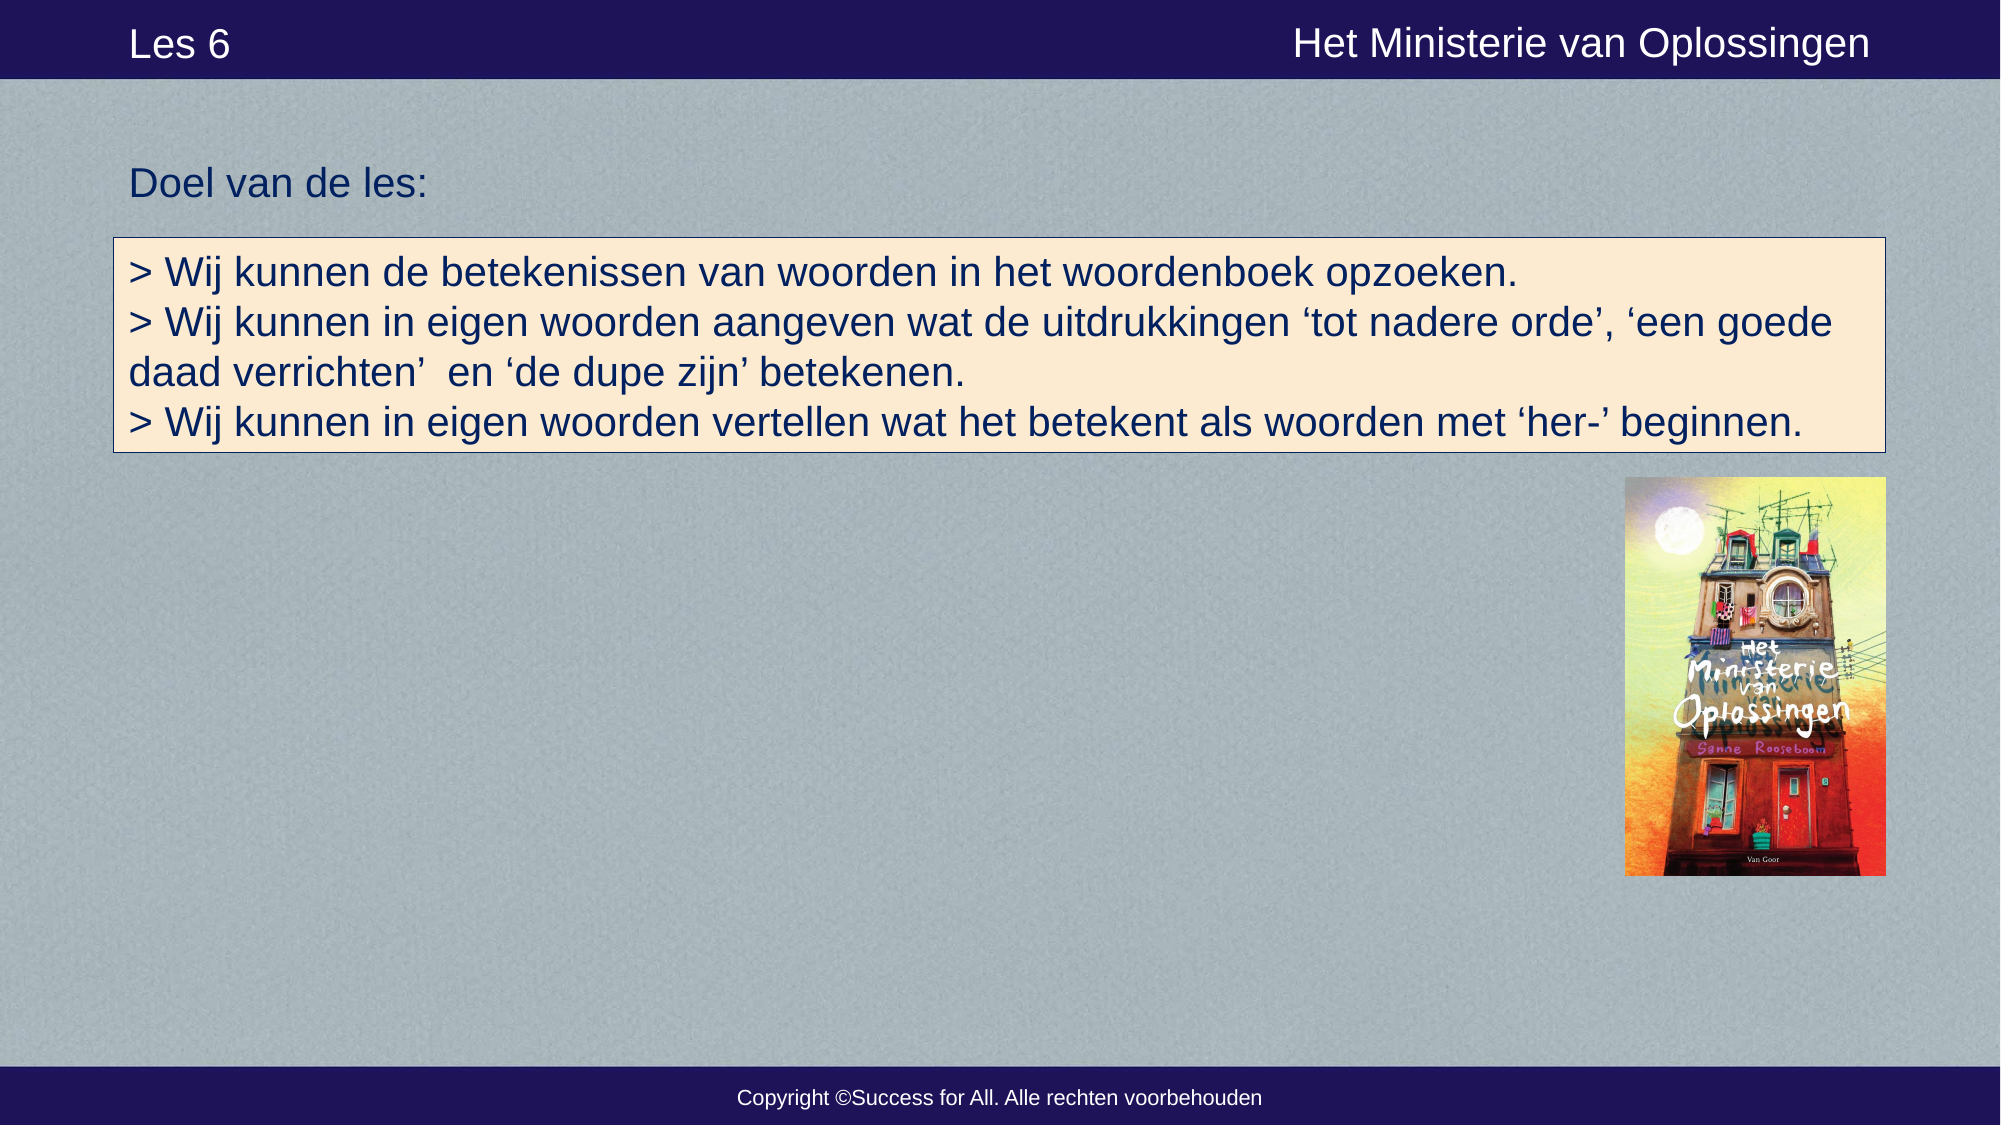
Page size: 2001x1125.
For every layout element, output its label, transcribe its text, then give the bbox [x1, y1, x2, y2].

text_box Doel van de les: [113, 148, 1635, 214]
text_box Copyright ©Success for All. Alle rechten voorbehouden [0, 1076, 2000, 1125]
text_box Les 6 [114, 9, 354, 75]
picture [0, 0, 2001, 1125]
text_box > Wij kunnen de betekenissen van woorden in het woordenboek opzoeken. > Wij kunnen in eigen woorden aangeven wat de uitdrukkingen ‘tot nadere orde’, ‘een goede daad verrichten’ en ‘de dupe zijn’ betekenen. > Wij kunnen in eigen woorden vertellen wat het betekent als woorden met ‘her-’ beginnen. [113, 237, 1886, 453]
text_box Het Ministerie van Oplossingen [999, 8, 1886, 73]
